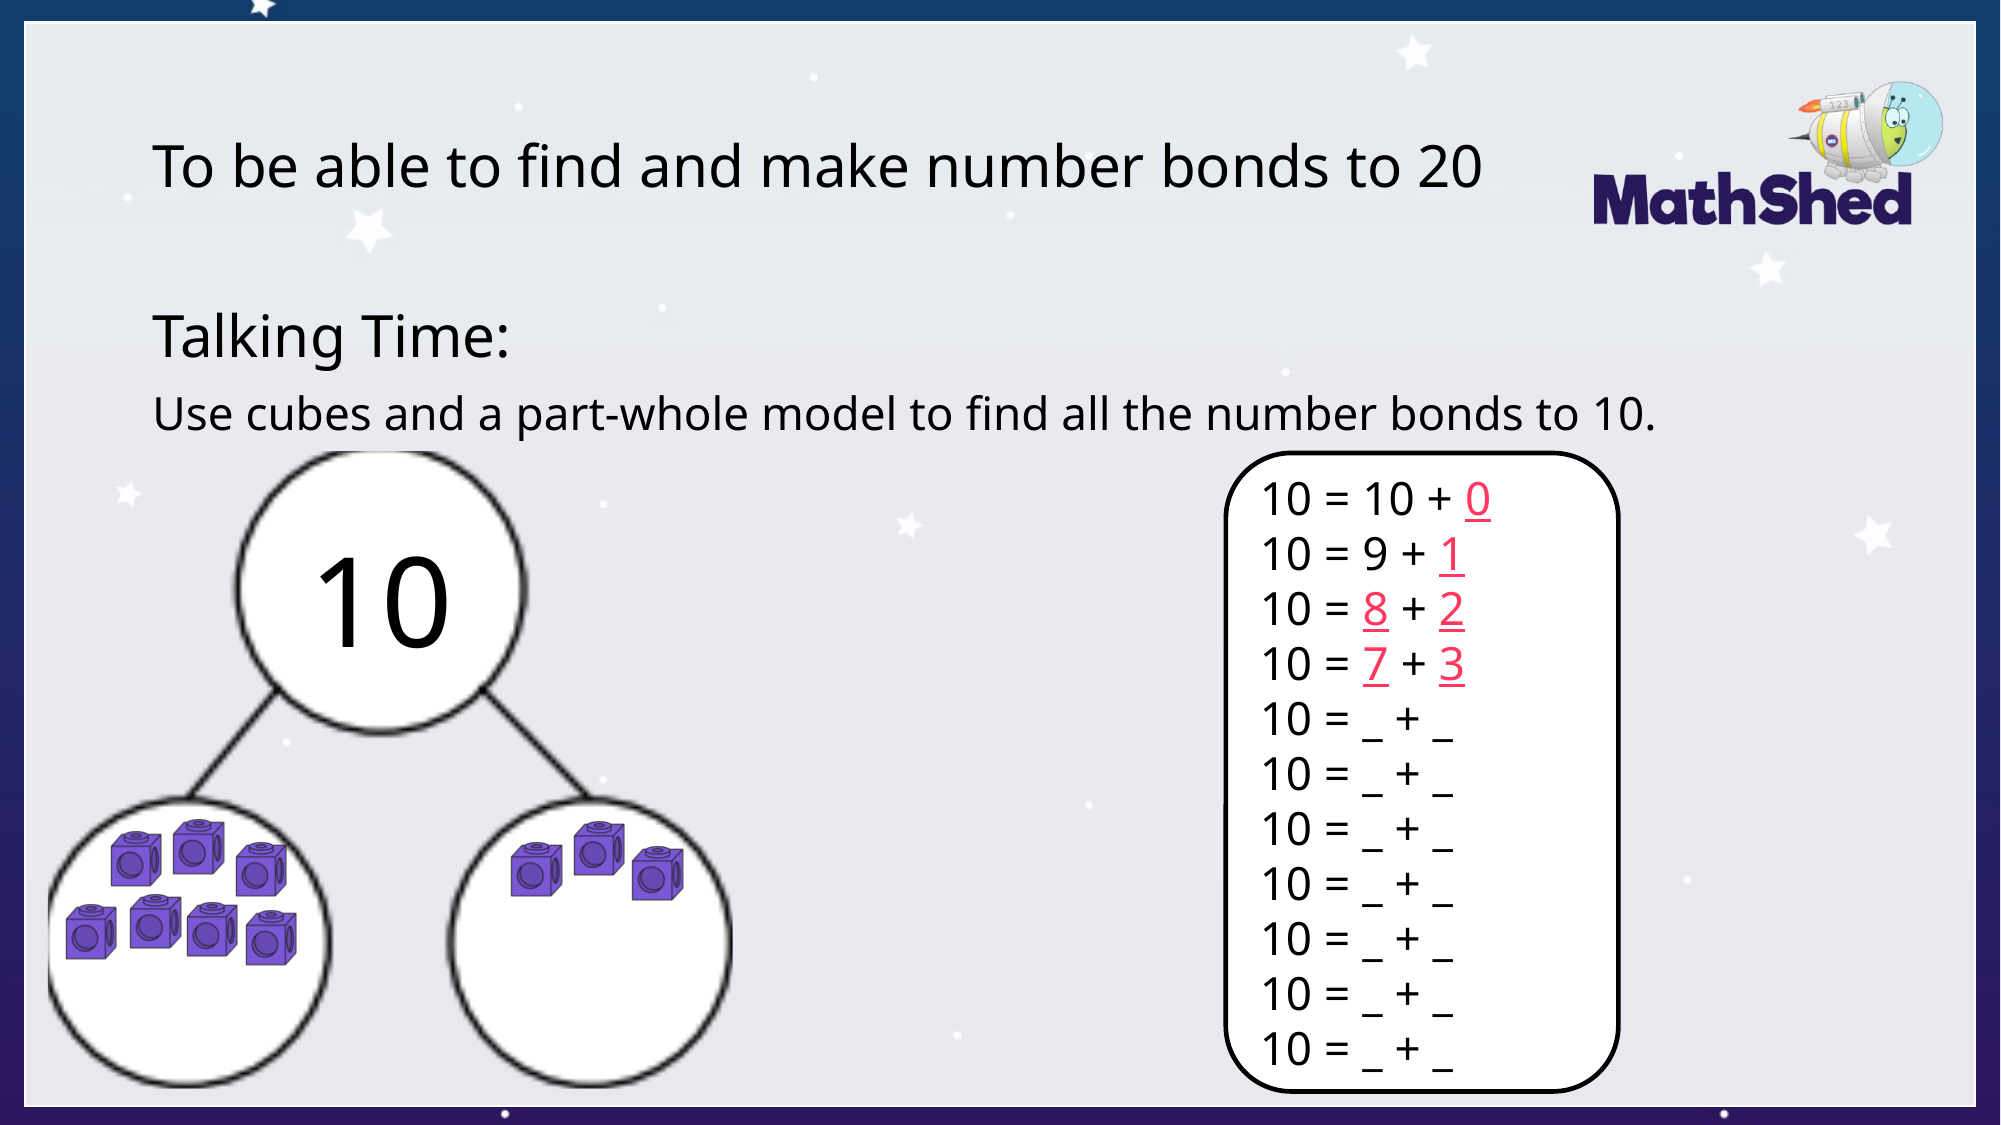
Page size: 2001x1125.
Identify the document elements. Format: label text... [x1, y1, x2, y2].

title To be able to find and make number bonds to 20 [137, 59, 1578, 278]
picture [0, 0, 2001, 1125]
text_box 10 = 10 + 0 10 = 9 + 1 10 = 8 + 2 10 = 7 + 3 10 = _ + _ 10 = _ + _ 10 = _ + _ 10 = _ + _ 10 = _ + _ 10 = _ + _ 10 = _ + _ [1224, 451, 1620, 1093]
list Talking Time: Use cubes and a part-whole model to find all the number bonds to 10. [137, 299, 1863, 1014]
